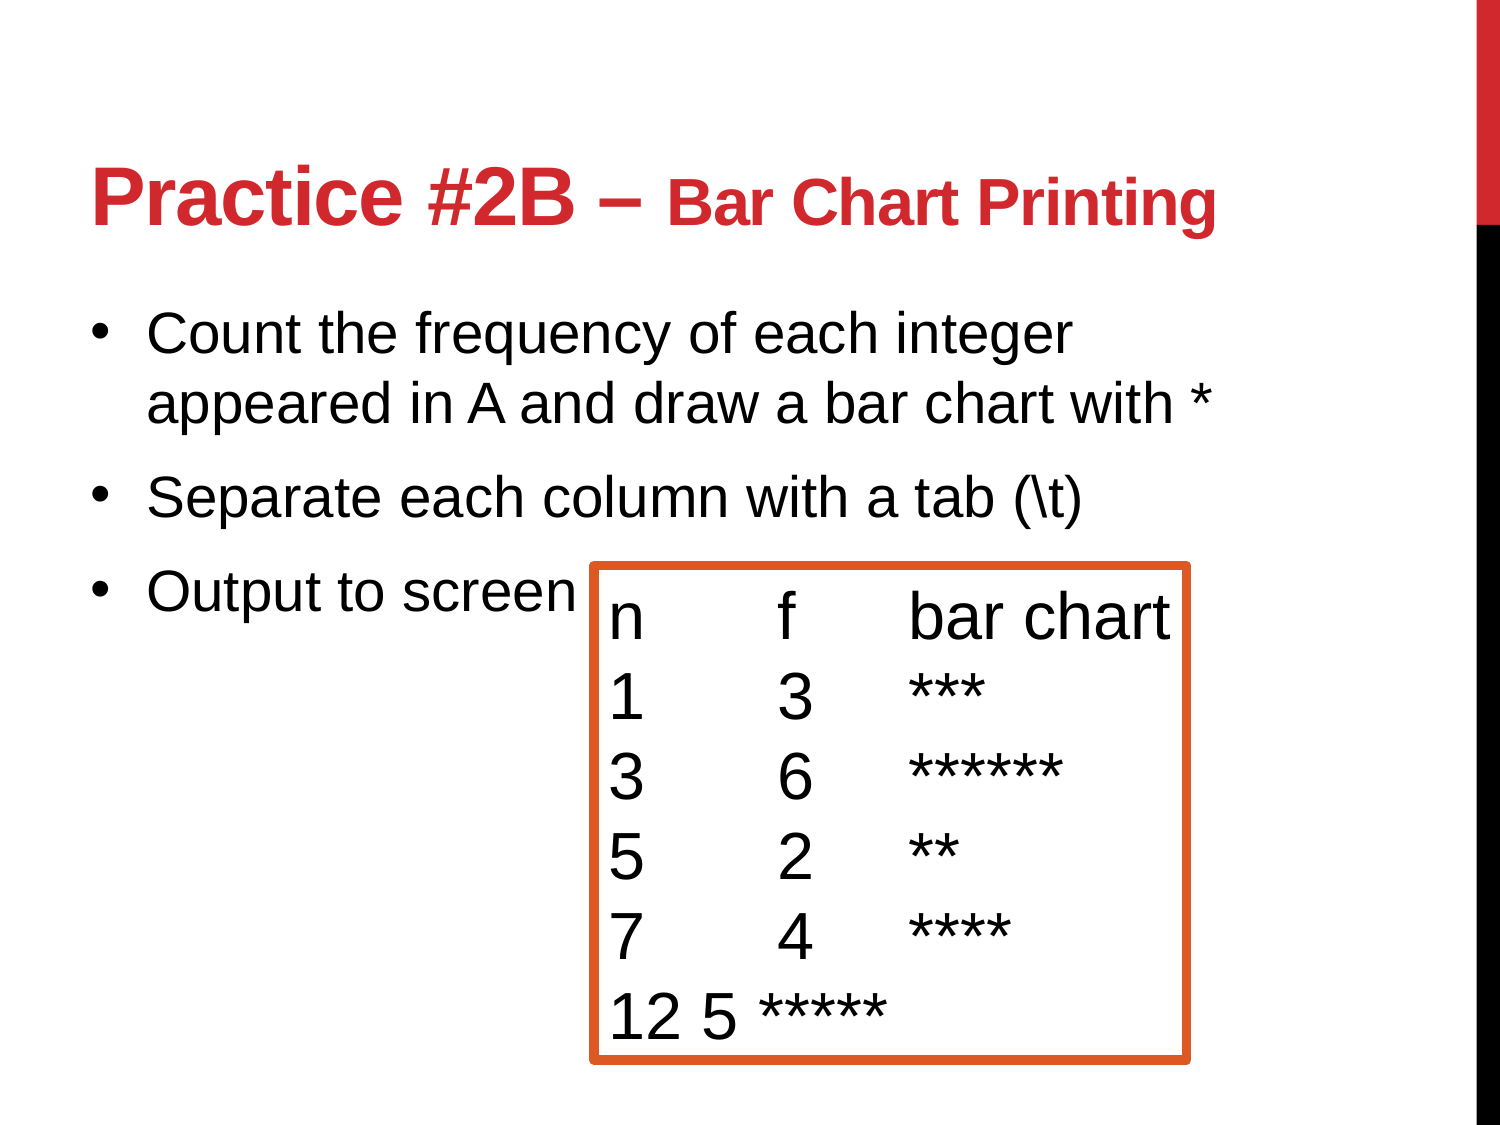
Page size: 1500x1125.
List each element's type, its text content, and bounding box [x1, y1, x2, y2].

text_box Practice #2B – Bar Chart Printing [74, 24, 1350, 250]
text_box n f bar chart 1 3 *** 3 6 ****** 5 2 ** 7 4 **** 12 5 ***** [593, 565, 1187, 1061]
list Count the frequency of each integer appeared in A and draw a bar chart with * Separate each column with a tab (\t) Output to screen [75, 287, 1325, 1005]
